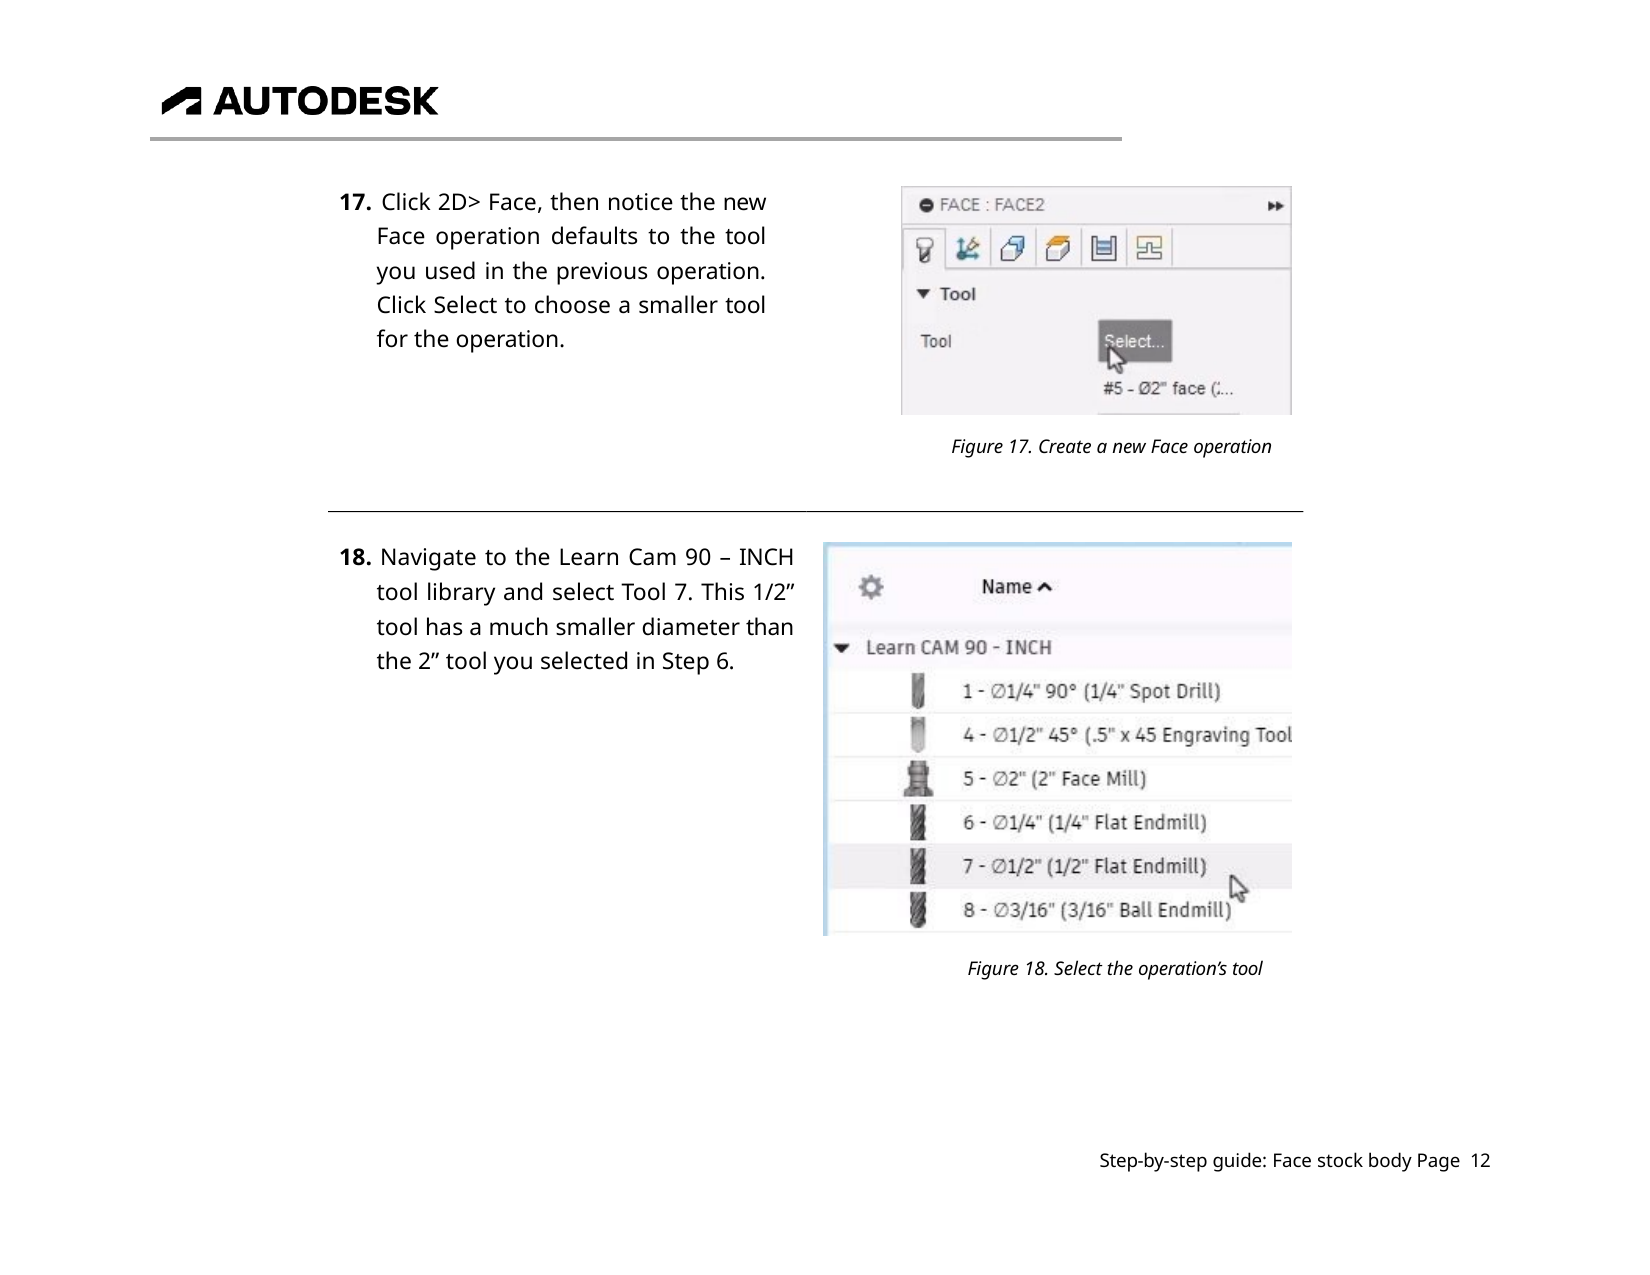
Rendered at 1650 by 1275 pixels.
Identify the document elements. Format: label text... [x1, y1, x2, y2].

picture [900, 186, 1292, 415]
text_box 18. Navigate to the Learn Cam 90 – INCH tool library and select Tool 7. This 1/2” tool has a much smaller diameter than the 2” tool you selected in Step 6. [337, 533, 795, 675]
slide_number Step-by-step guide: Face stock body Page 10 [1097, 1145, 1509, 1275]
text_box Figure 18. Select the operation’s tool [965, 954, 1294, 979]
text_box Figure 17. Create a new Face operation [949, 432, 1294, 458]
picture [161, 86, 439, 115]
picture [822, 541, 1292, 936]
text_box 17. Click 2D> Face, then notice the new Face operation defaults to the tool you used in the previous operation. Click Select to choose a smaller tool for the operation. [337, 178, 767, 353]
